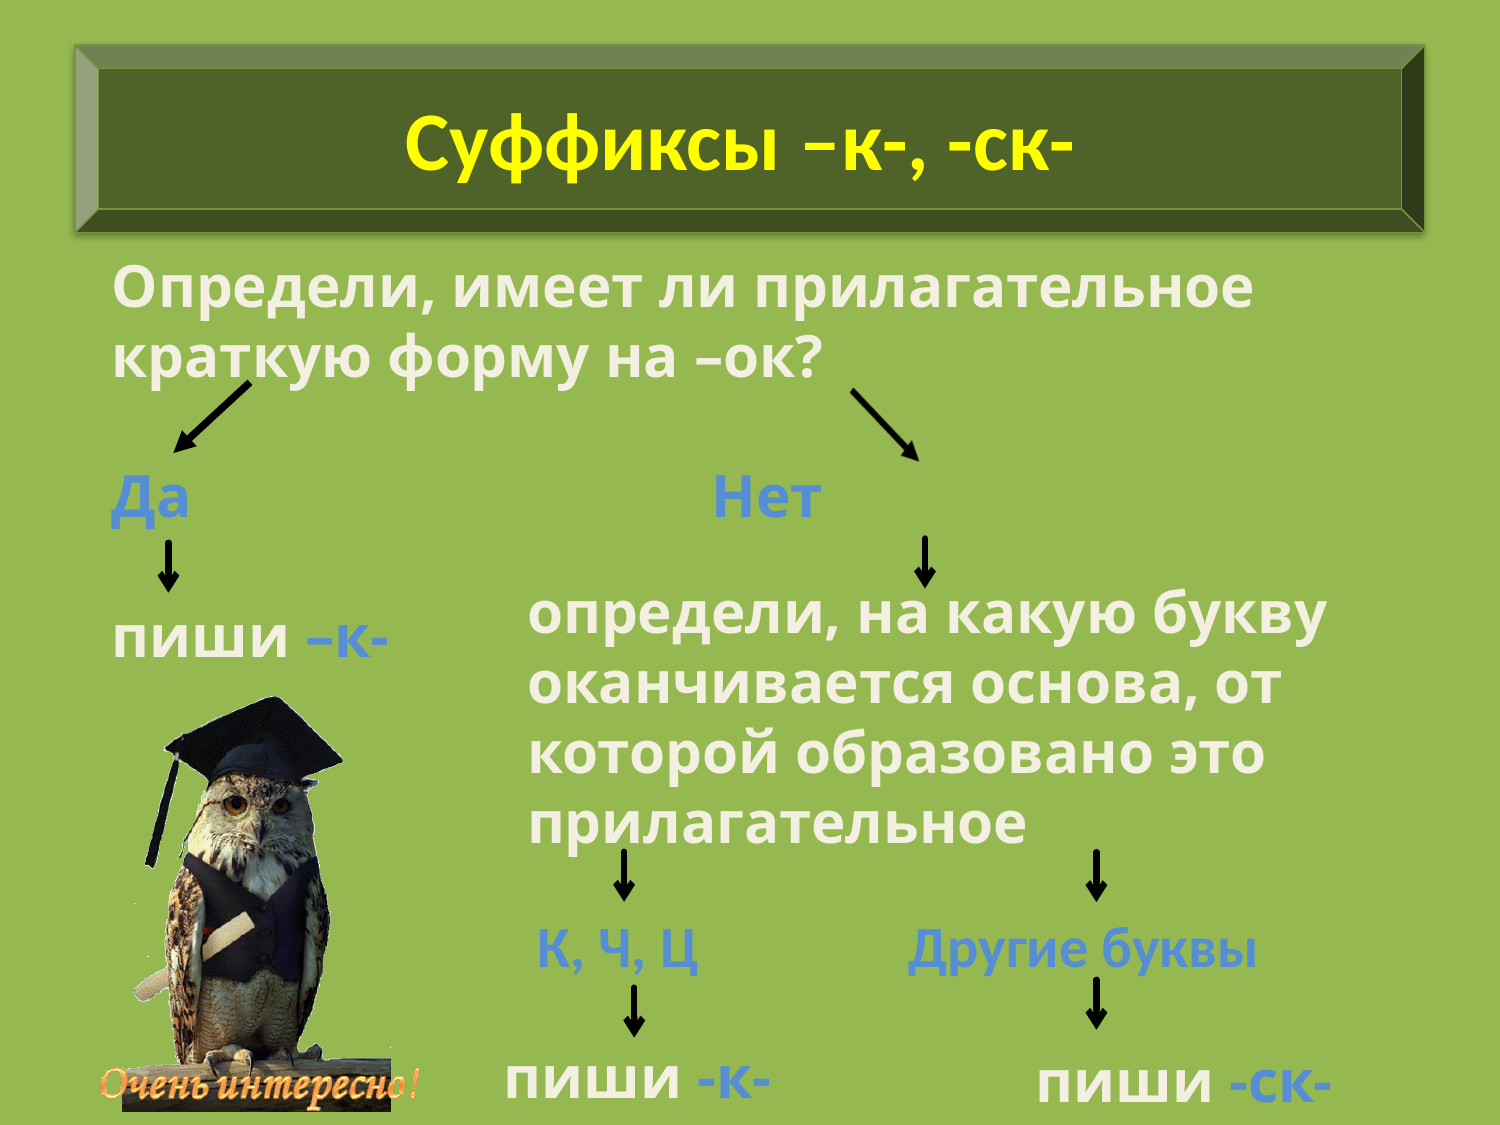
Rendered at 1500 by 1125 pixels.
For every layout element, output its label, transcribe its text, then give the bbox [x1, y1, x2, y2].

text_box пиши -ск- [1020, 1036, 1351, 1122]
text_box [74, 44, 1426, 233]
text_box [737, 612, 1451, 788]
text_box пиши -к- [489, 1032, 819, 1118]
text_box [725, 932, 1431, 1068]
text_box К, Ч, Ц [522, 901, 726, 987]
text_box Другие буквы [893, 902, 1300, 987]
text_box [173, 382, 251, 454]
text_box определи, на какую букву оканчивается основа, от которой образовано это прилагательное [512, 567, 1500, 863]
picture [96, 692, 423, 1112]
text_box Определи, имеет ли прилагательное краткую форму на –ок? Да Нет пиши –к- [97, 242, 1473, 677]
picture [844, 383, 944, 486]
